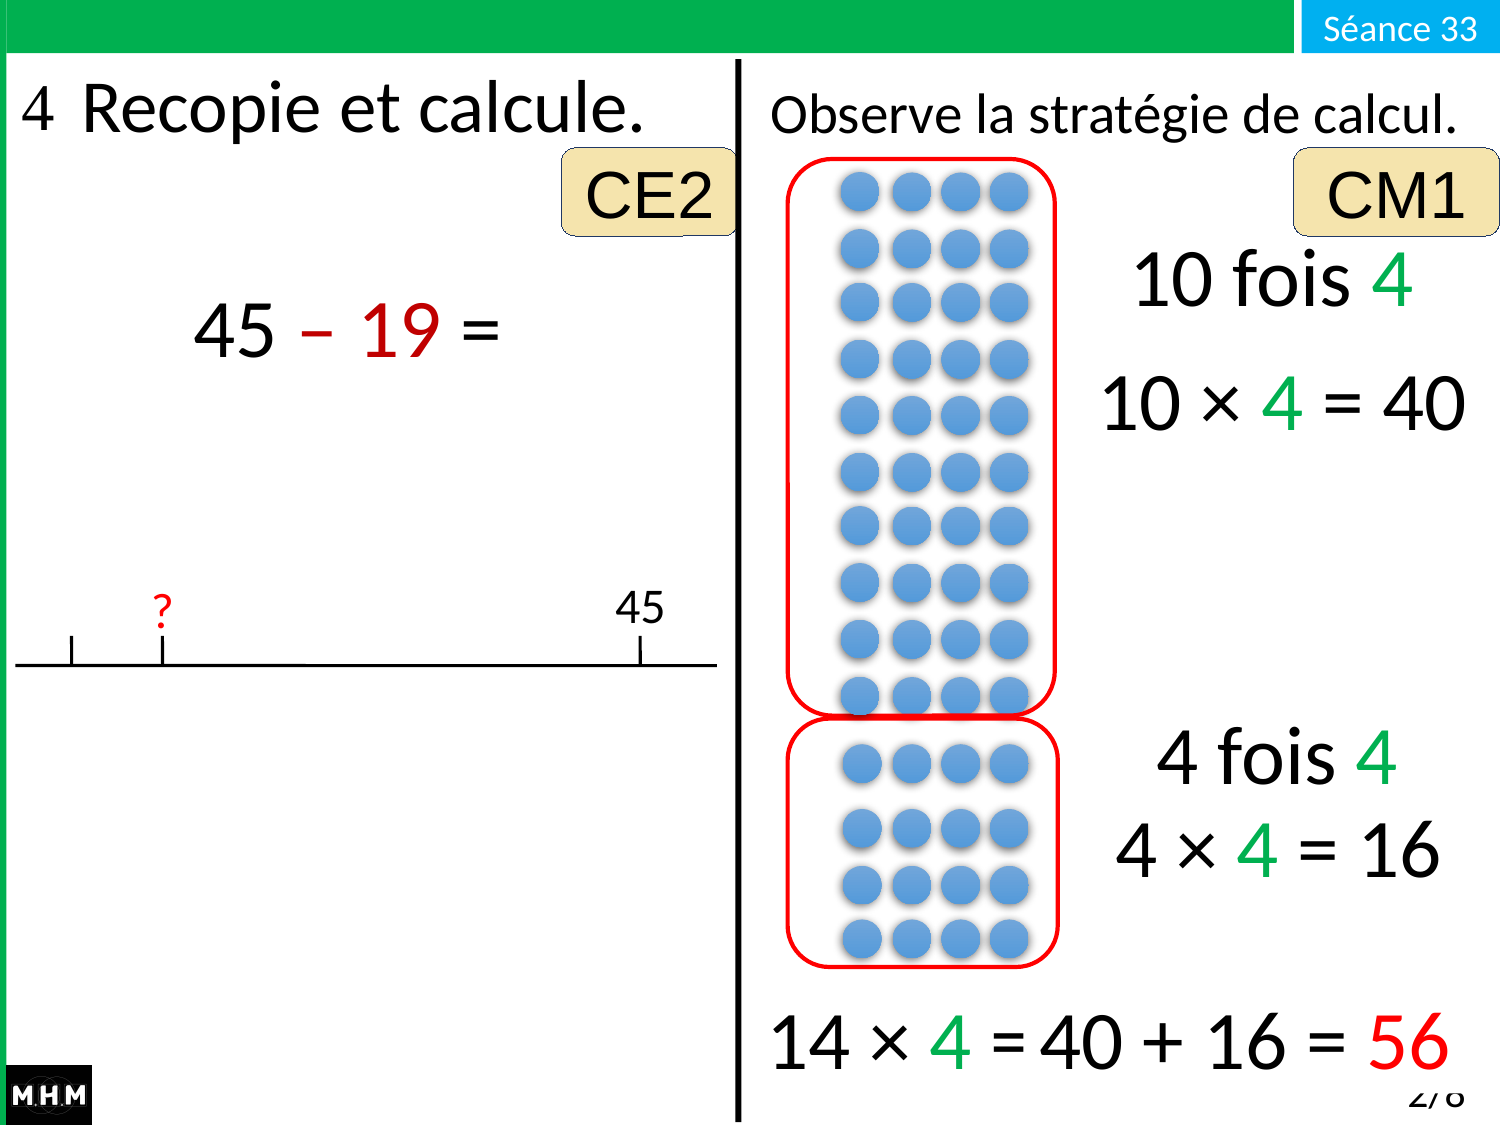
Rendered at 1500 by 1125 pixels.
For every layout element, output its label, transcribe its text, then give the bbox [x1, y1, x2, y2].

text_box [842, 808, 882, 848]
text_box ? [120, 570, 205, 646]
text_box Observe la stratégie de calcul. [755, 71, 1490, 158]
text_box 45 [600, 566, 711, 642]
text_box [785, 716, 1060, 970]
text_box CM1 [1293, 148, 1500, 237]
text_box 10 fois 4 [1087, 215, 1475, 331]
text_box [842, 919, 882, 958]
text_box 10 × 4 = 40 [1077, 339, 1487, 455]
text_box 45 – 19 = [178, 267, 569, 382]
picture [6, 1065, 92, 1125]
text_box [840, 229, 880, 268]
text_box 4 × 4 = 16 [1095, 809, 1463, 902]
text_box Recopie et calcule. [66, 44, 740, 173]
text_box [840, 506, 880, 545]
text_box [840, 171, 880, 211]
text_box 14 × 4 = … [749, 978, 1023, 1094]
text_box [840, 339, 880, 379]
text_box [842, 744, 882, 783]
text_box [840, 452, 880, 492]
text_box [842, 865, 882, 905]
text_box [840, 676, 880, 716]
list 2/8 [1373, 1064, 1500, 1125]
text_box [840, 563, 880, 602]
text_box [840, 619, 880, 659]
text_box 4 fois 4 [1058, 694, 1500, 809]
text_box 40 + 16 = 56 [1023, 978, 1468, 1094]
text_box [785, 156, 1057, 717]
text_box [840, 395, 880, 435]
text_box [840, 282, 880, 322]
text_box CE2 [561, 173, 738, 237]
